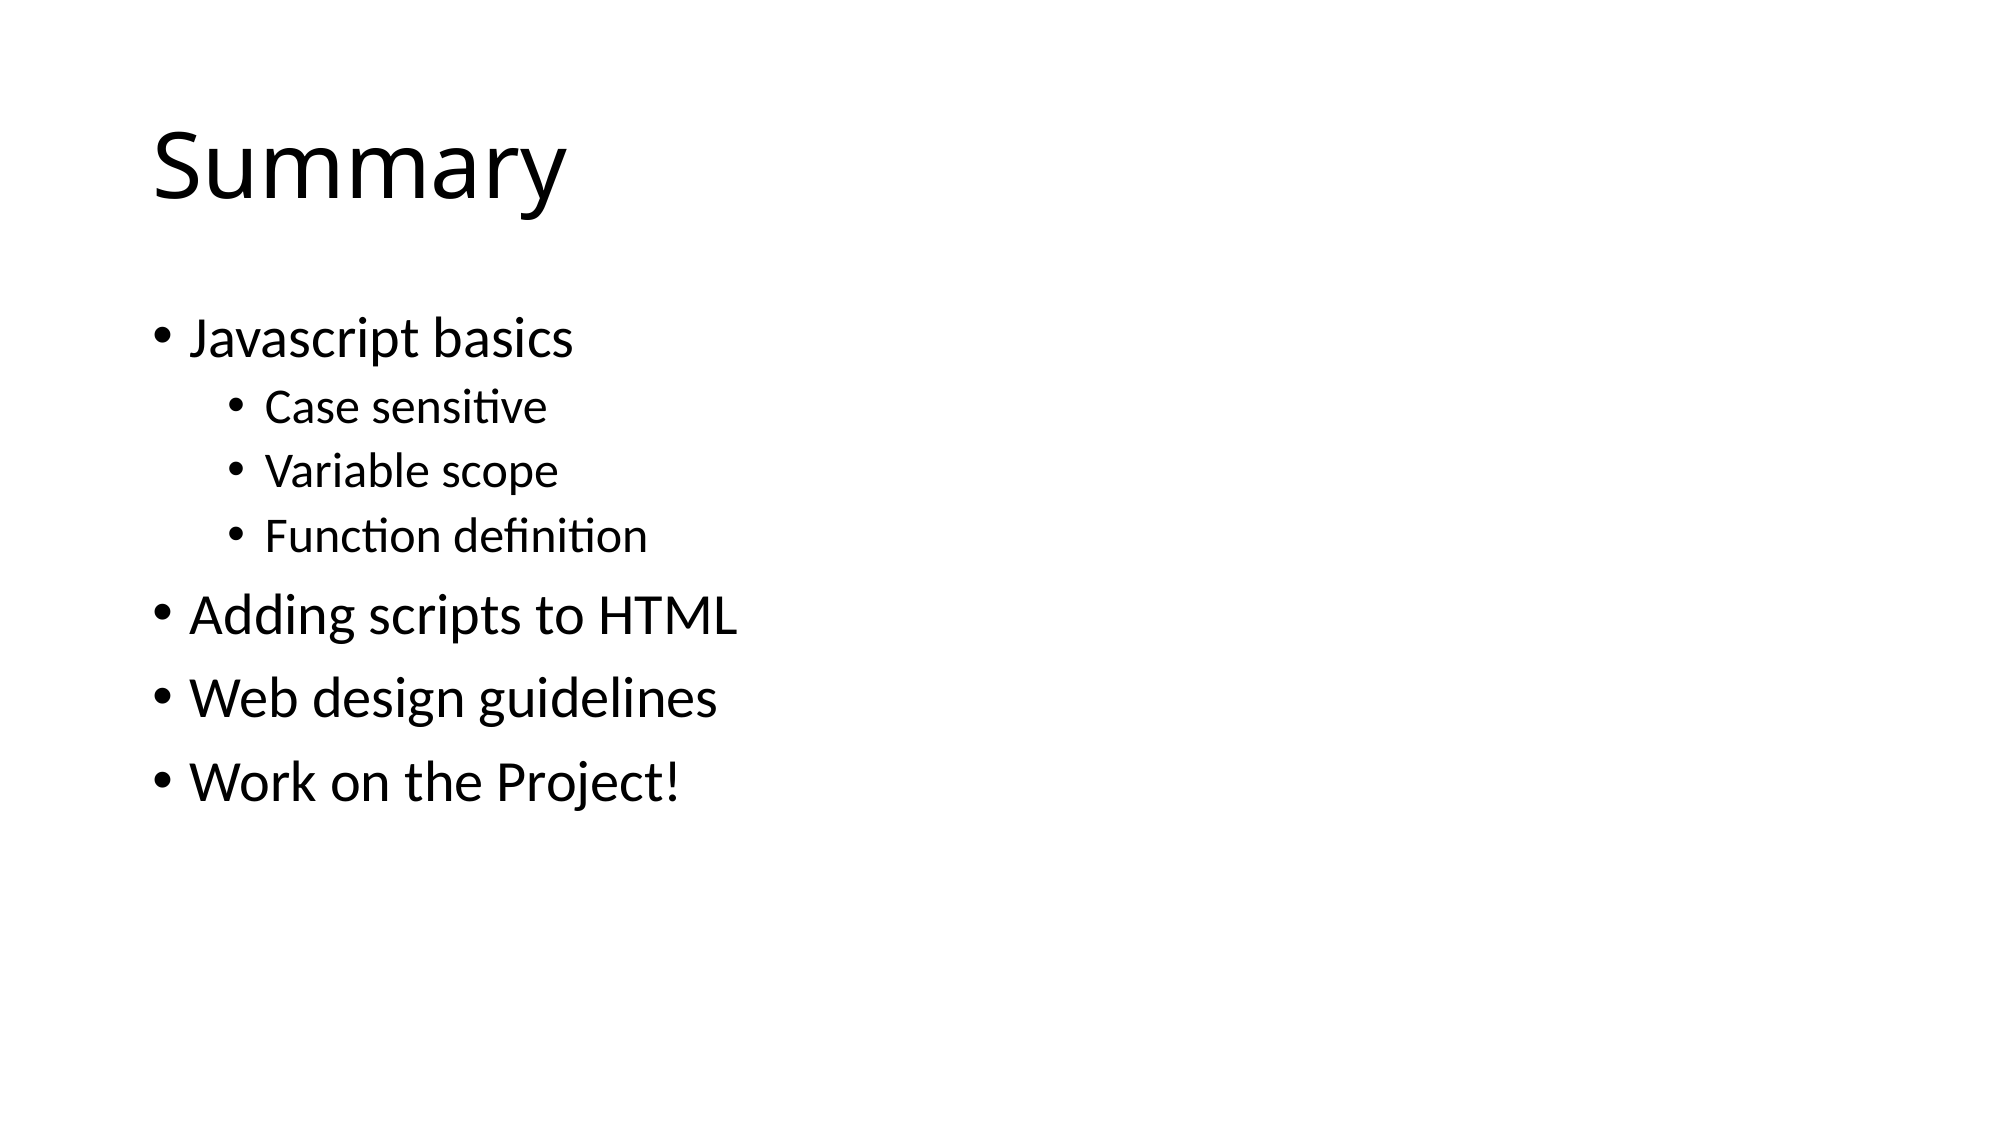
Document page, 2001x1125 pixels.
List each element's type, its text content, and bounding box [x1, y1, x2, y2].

title Summary [137, 59, 1863, 278]
list Javascript basics Case sensitive Variable scope Function definition Adding scripts to HTML Web design guidelines Work on the Project! [137, 299, 1863, 1014]
